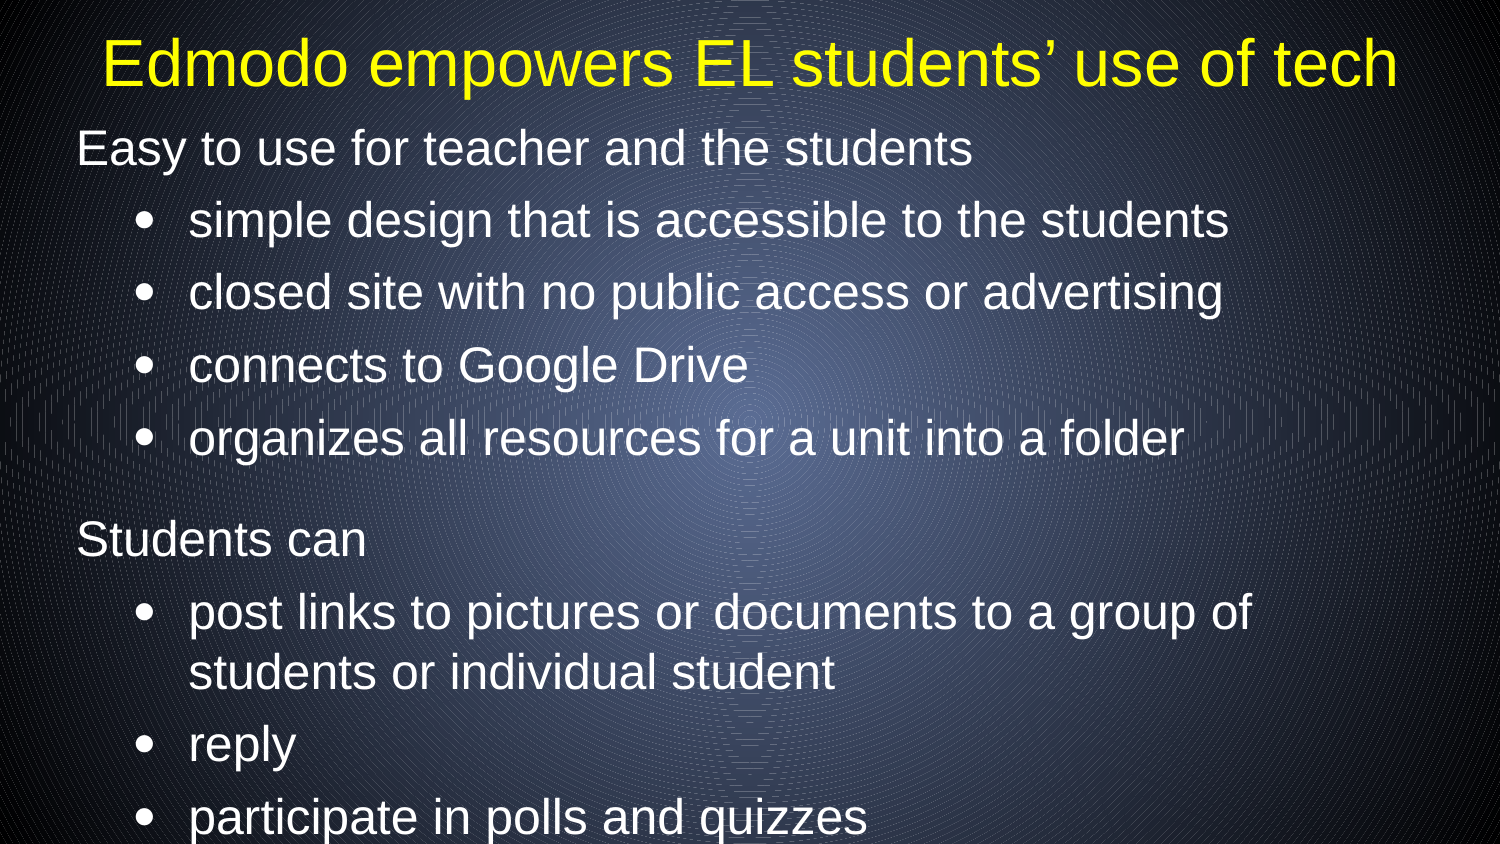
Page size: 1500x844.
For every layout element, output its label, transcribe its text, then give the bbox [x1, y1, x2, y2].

list Easy to use for teacher and the students simple design that is accessible to the students closed site with no public access or advertising connects to Google Drive organizes all resources for a unit into a folder Students can post links to pictures or documents to a group of students or individual student reply participate in polls and quizzes [60, 107, 1440, 642]
title Edmodo empowers EL students’ use of tech [30, 13, 1472, 108]
